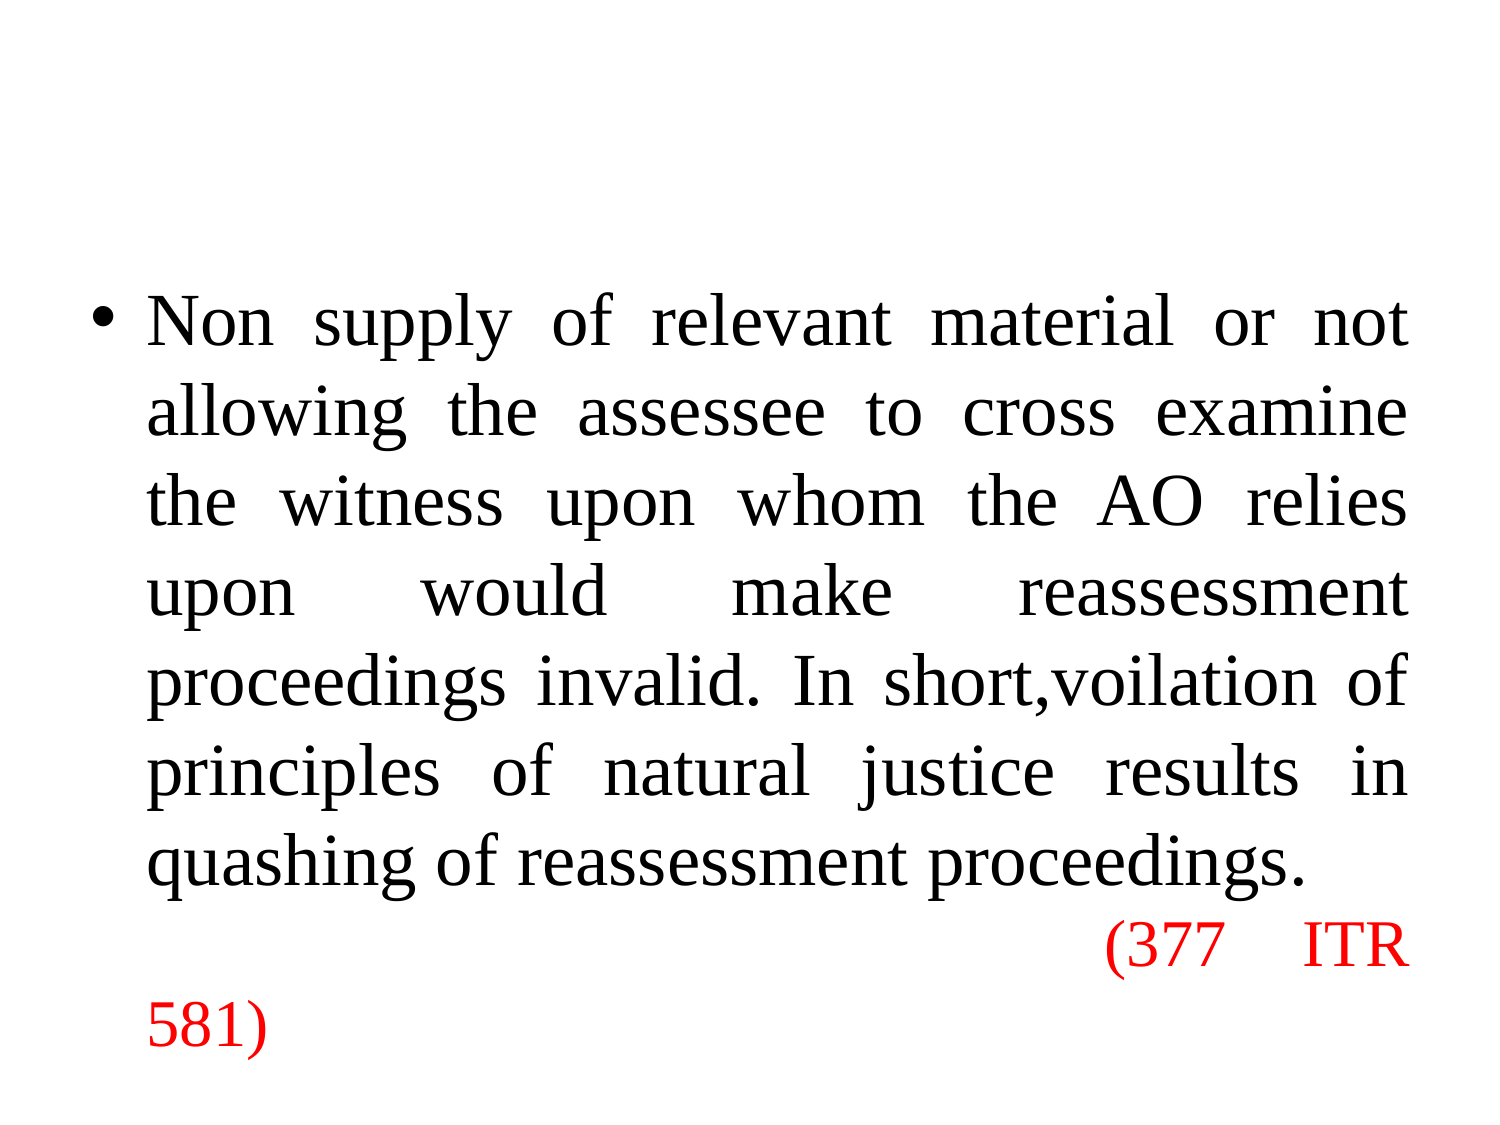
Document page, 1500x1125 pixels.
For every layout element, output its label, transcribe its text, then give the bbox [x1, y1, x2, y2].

list Non supply of relevant material or not allowing the assessee to cross examine the witness upon whom the AO relies upon would make reassessment proceedings invalid. In short,voilation of principles of natural justice results in quashing of reassessment proceedings. (377 ITR 581) [75, 262, 1425, 1005]
